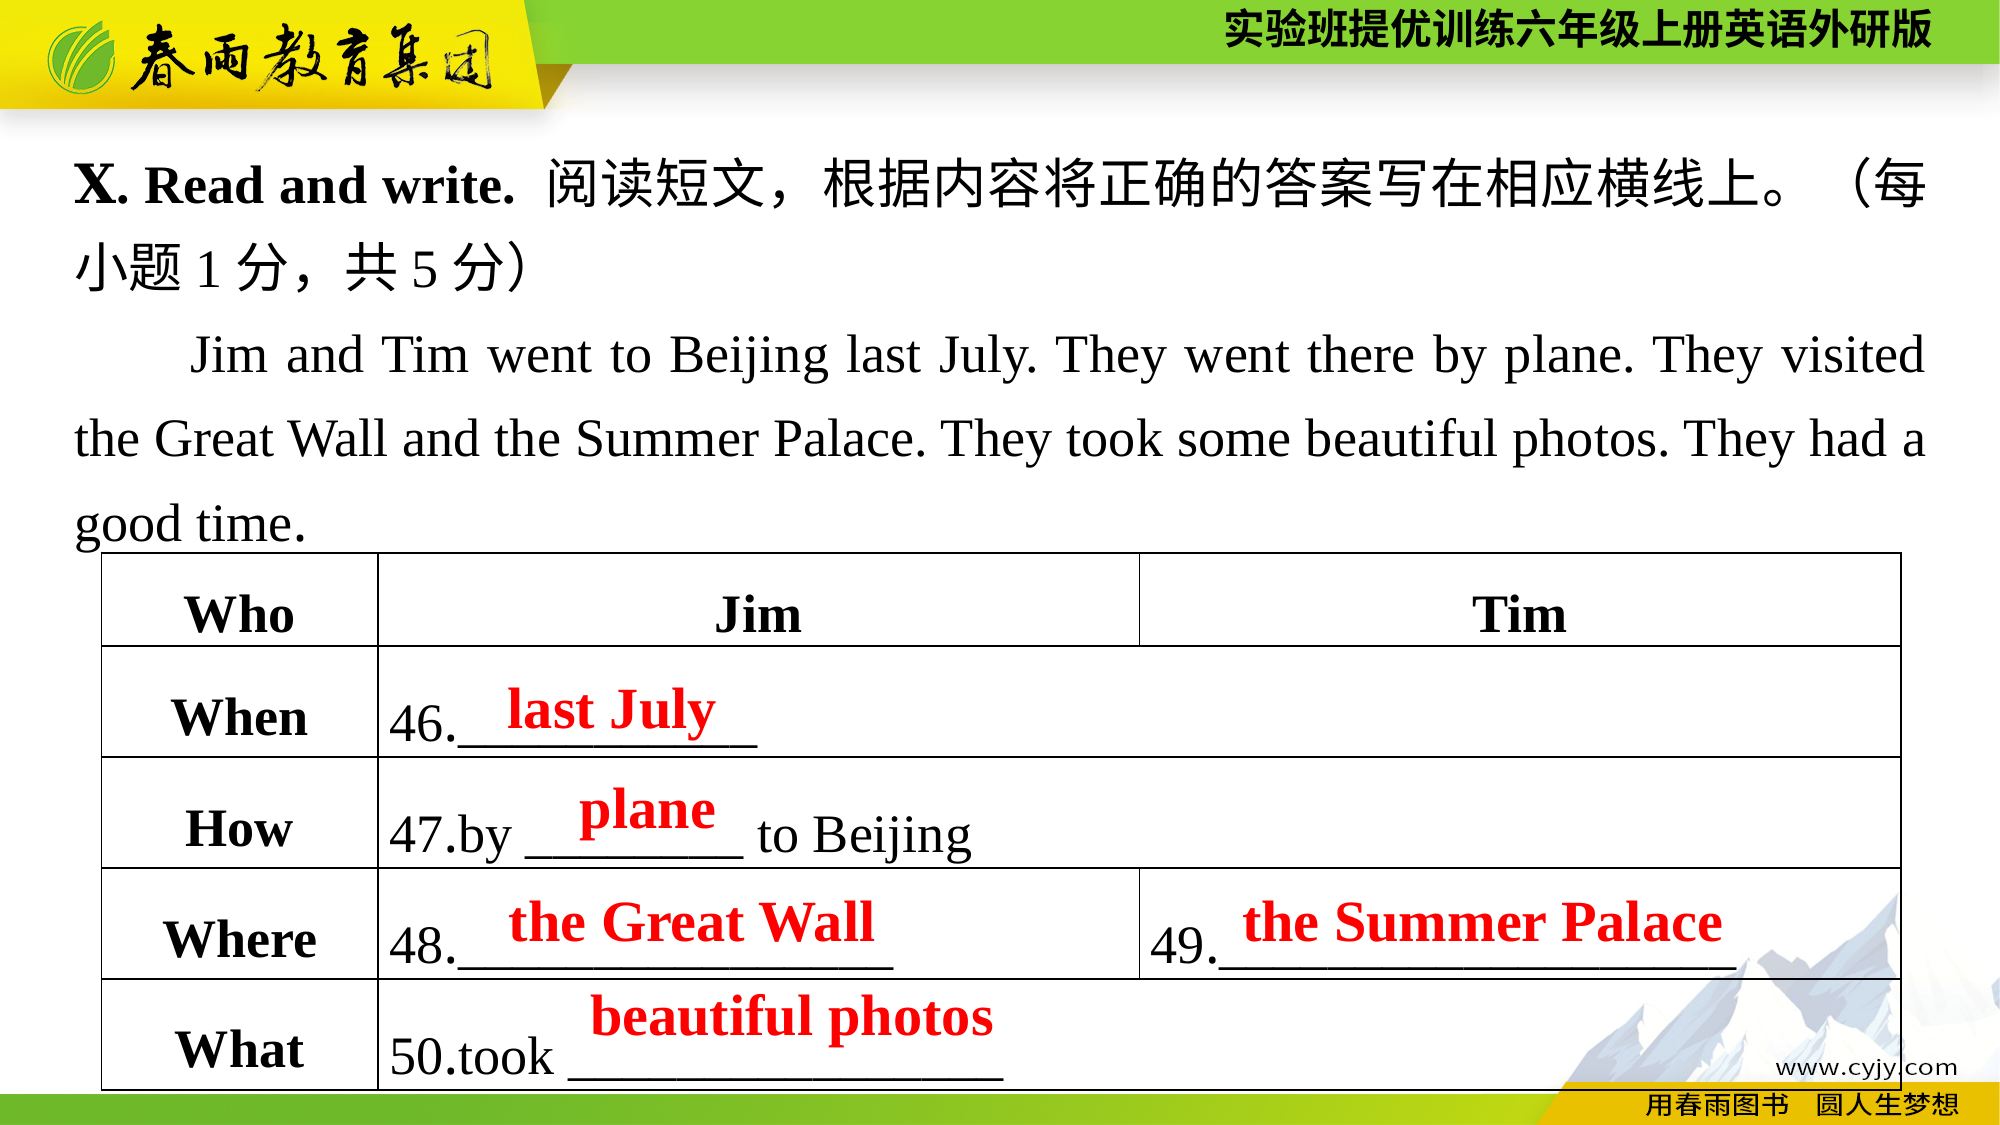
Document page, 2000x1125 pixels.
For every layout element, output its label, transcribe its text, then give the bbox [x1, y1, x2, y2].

table_cell 50.took ________________ [379, 980, 1900, 1089]
list Ⅹ. Read and write. 阅读短文，根据内容将正确的答案写在相应横线上。（每小题1分，共5分） Jim and Tim went to Beijing last July. They went there by plane. They visited the Great Wall and the Summer Palace. They took some beautiful photos. They had a good time. [59, 122, 1944, 555]
table_header Jim [379, 554, 1139, 645]
table_header Who [102, 554, 377, 645]
table_cell 46.___________ [379, 647, 1900, 756]
table_cell How [102, 758, 377, 867]
text_box beautiful photos [575, 969, 1010, 1055]
table_cell When [102, 647, 377, 756]
text_box last July [492, 662, 733, 748]
table_cell What [102, 980, 377, 1089]
table_cell 47.by ________ to Beijing [379, 758, 1900, 867]
text_box the Summer Palace [1227, 875, 1738, 961]
table_cell 49.___________________ [1140, 869, 1900, 978]
table_cell 48.________________ [379, 869, 1139, 978]
table_header Tim [1140, 554, 1900, 645]
text_box plane [564, 762, 731, 848]
text_box the Great Wall [493, 875, 891, 961]
picture [0, 0, 2000, 1125]
table_cell Where [102, 869, 377, 978]
